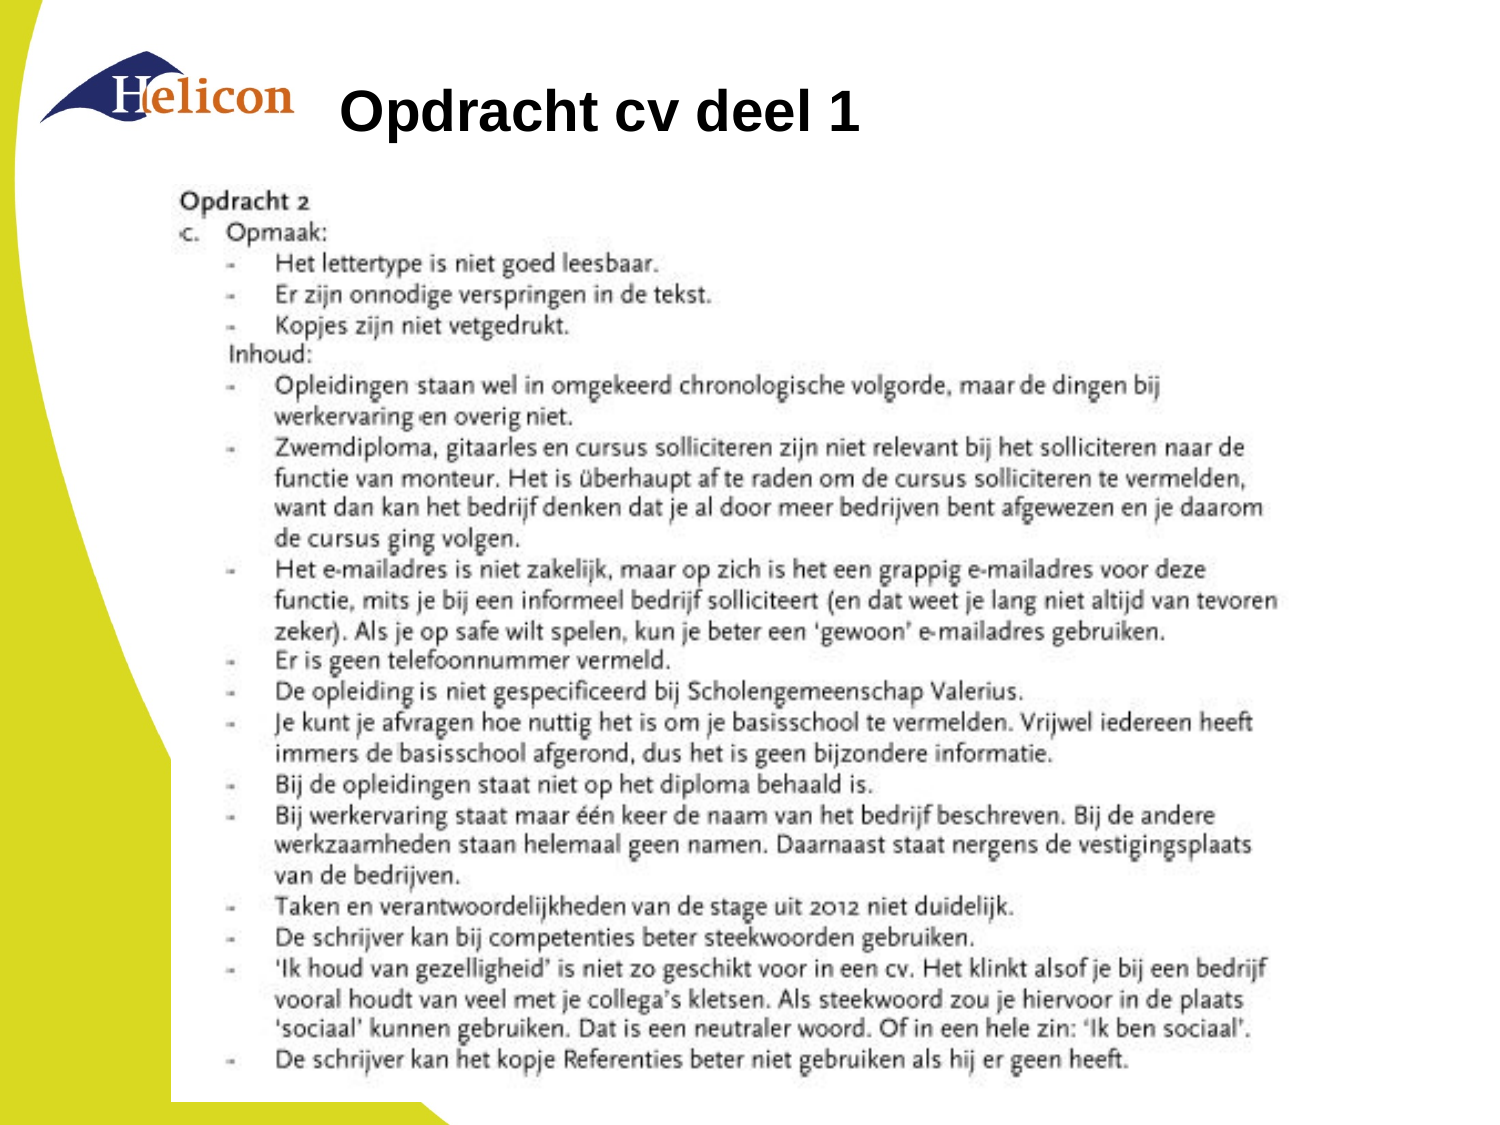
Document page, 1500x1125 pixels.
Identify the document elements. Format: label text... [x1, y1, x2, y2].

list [170, 183, 1353, 1102]
title Opdracht cv deel 1 [324, 54, 1415, 161]
picture [0, 0, 1500, 1125]
